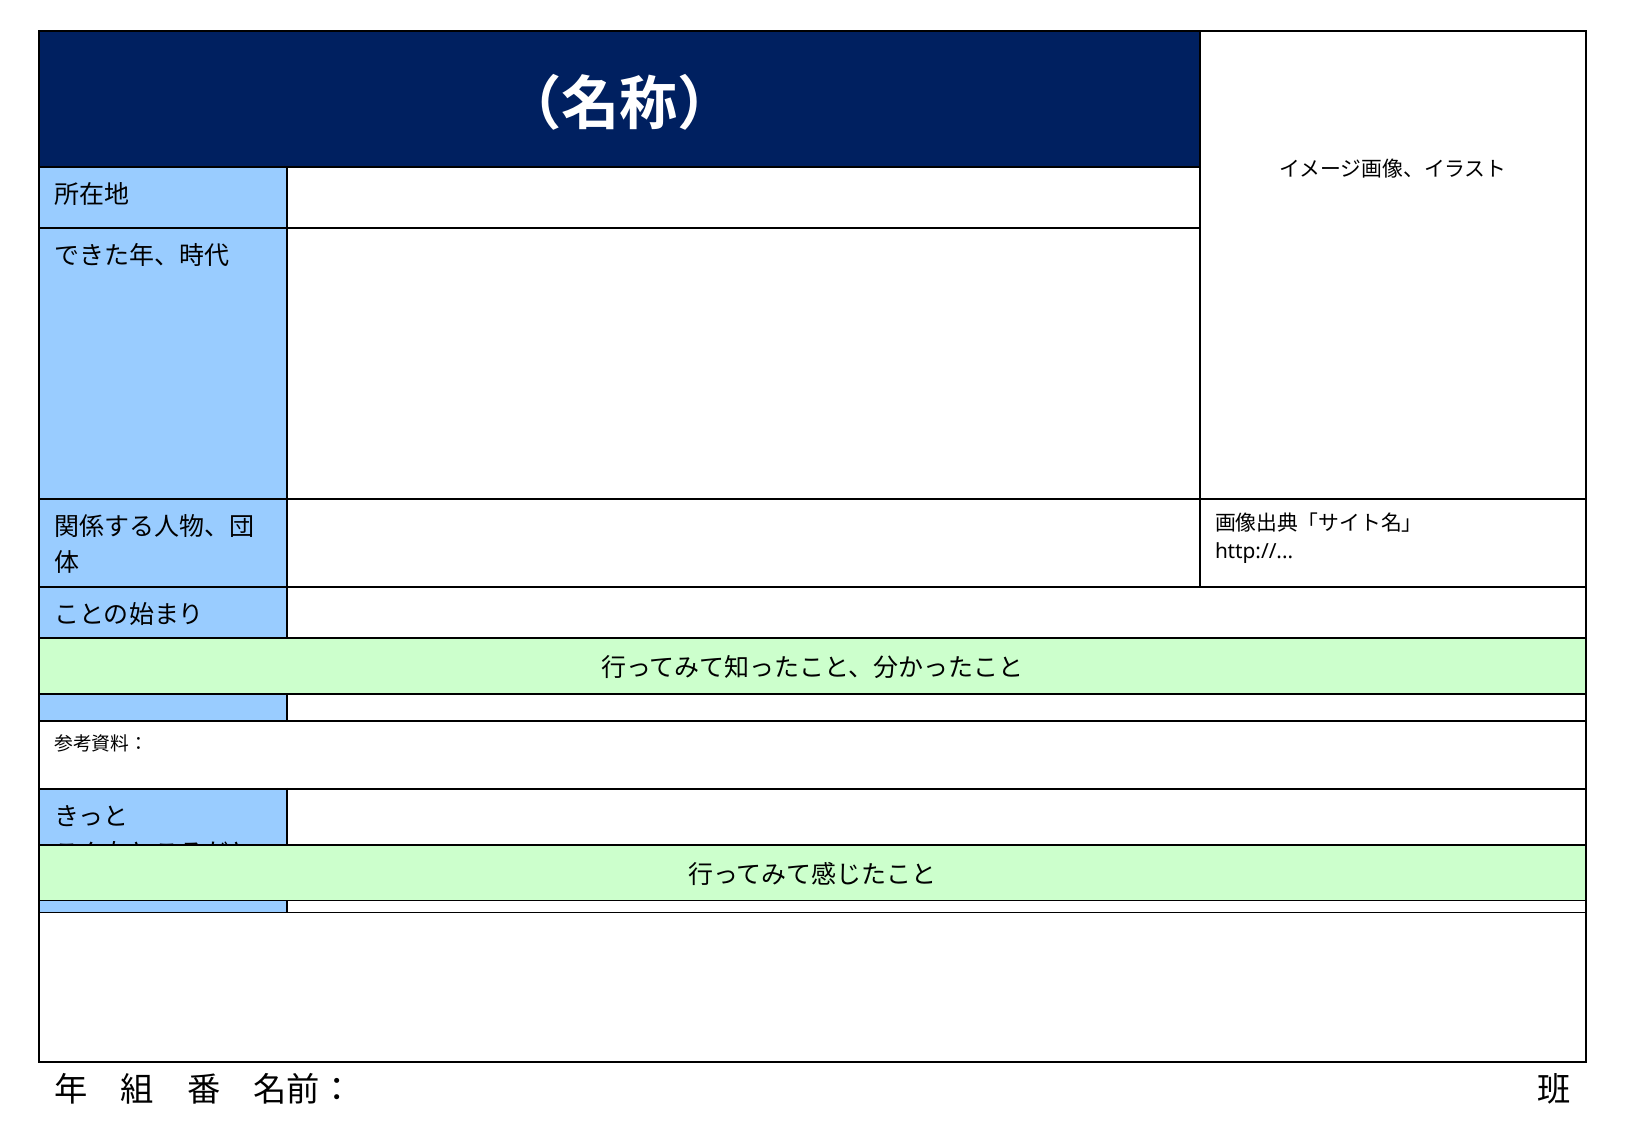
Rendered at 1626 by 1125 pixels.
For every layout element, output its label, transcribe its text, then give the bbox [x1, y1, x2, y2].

table_cell [40, 901, 1585, 1061]
table_header （名称） [40, 32, 1199, 166]
table_cell [40, 695, 1585, 844]
table_cell 行ってみて感じたこと [40, 846, 1585, 900]
text_box 班 [1440, 1060, 1586, 1116]
table_cell 関係する人物、団体 [40, 500, 286, 586]
table_cell [288, 168, 1199, 227]
table_cell できた年、時代 [40, 229, 286, 498]
table_cell [288, 229, 1199, 498]
table_header イメージ画像、イラスト [1201, 32, 1585, 498]
table_header 行ってみて知ったこと、分かったこと [40, 639, 1585, 693]
table_cell ことの始まり [40, 588, 286, 637]
table_cell 所在地 [40, 168, 286, 227]
table_cell [288, 588, 1585, 637]
table_cell 画像出典「サイト名」 http://... [1201, 500, 1585, 586]
table_cell [288, 500, 1199, 586]
text_box 年 組 番 名前： [39, 1060, 827, 1116]
